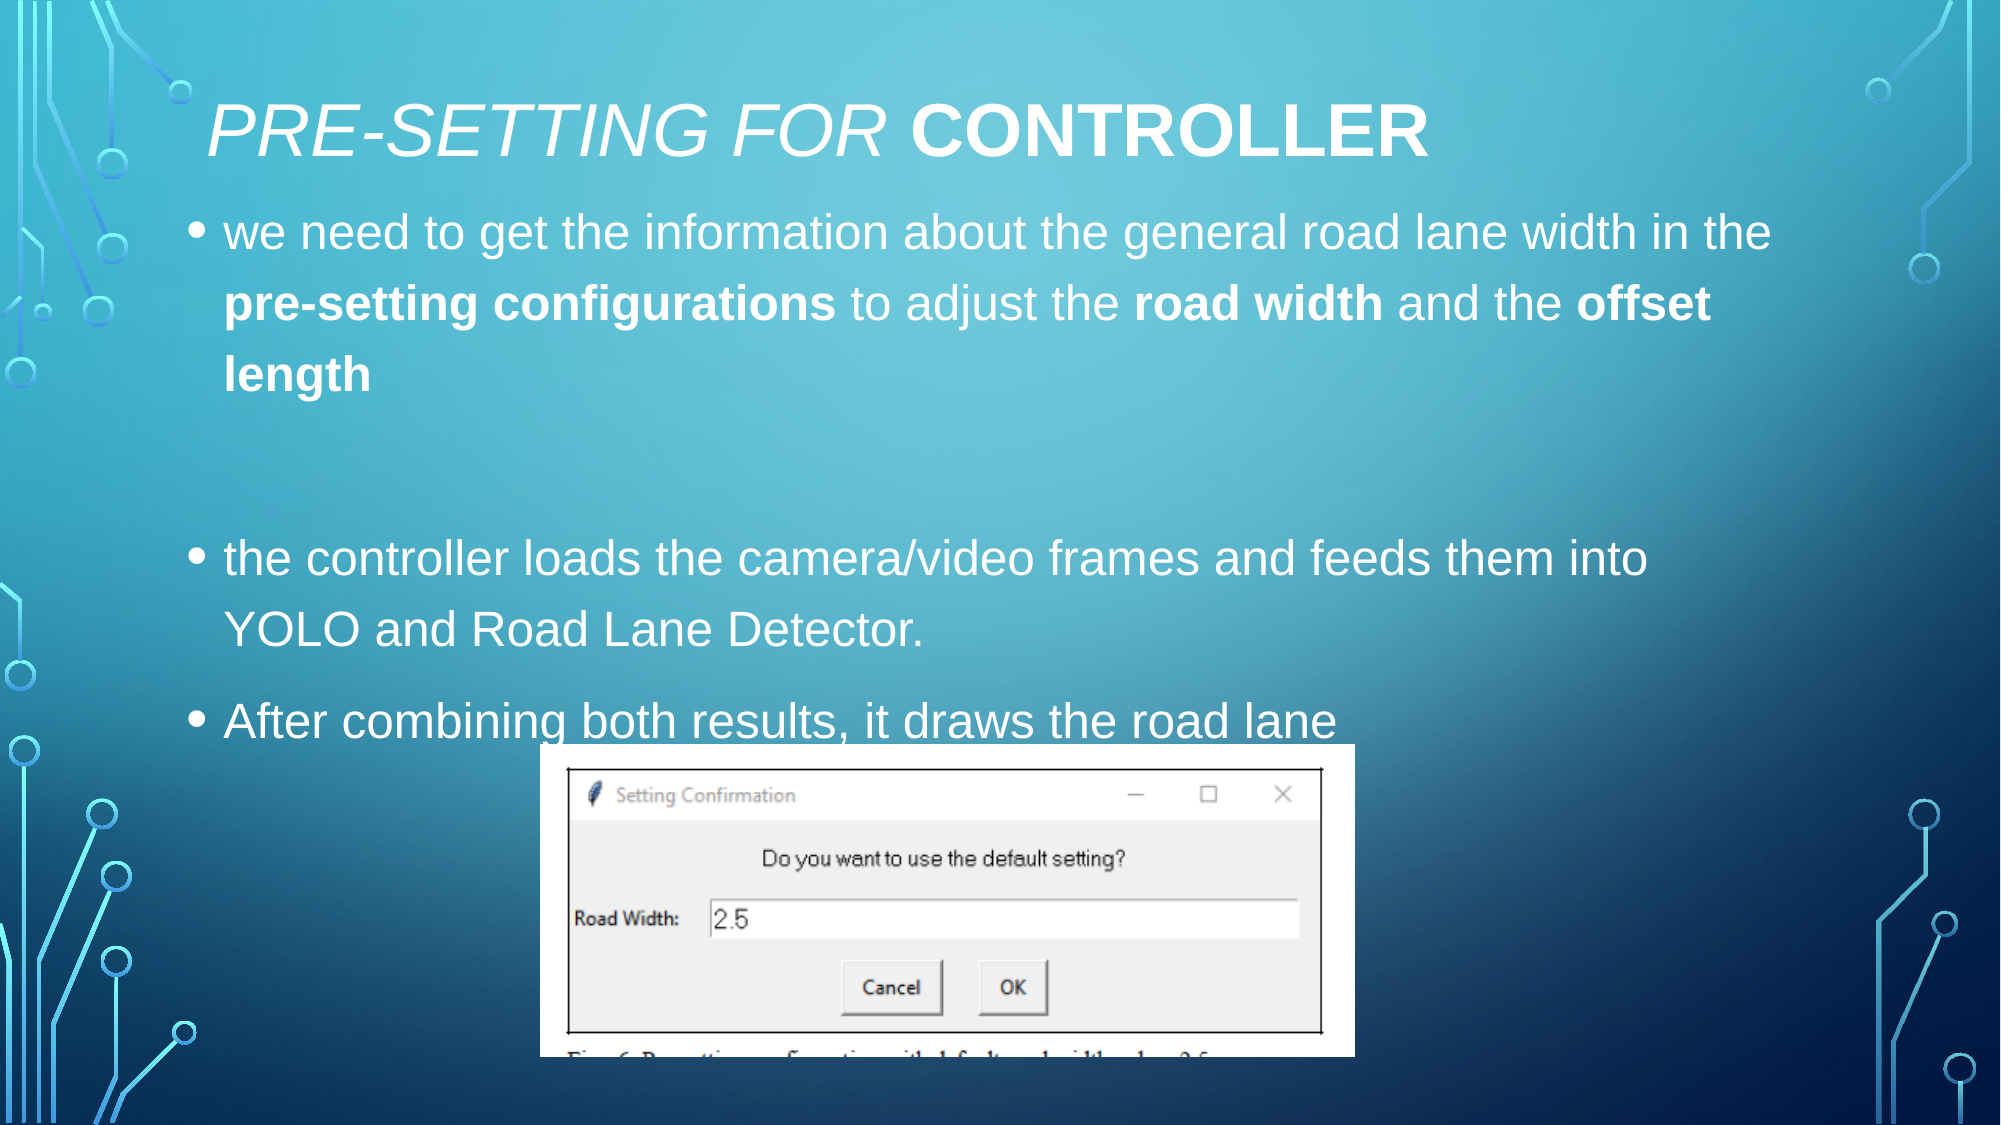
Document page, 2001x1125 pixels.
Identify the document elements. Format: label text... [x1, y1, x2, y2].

title Pre-Setting for CONTROLLER [191, 11, 1817, 254]
picture [540, 744, 1355, 1057]
list we need to get the information about the general road lane width in the pre-setting configurations to adjust the road width and the offset length the controller loads the camera/video frames and feeds them into YOLO and Road Lane Detector. After combining both results, it draws the road lane [171, 180, 1797, 762]
